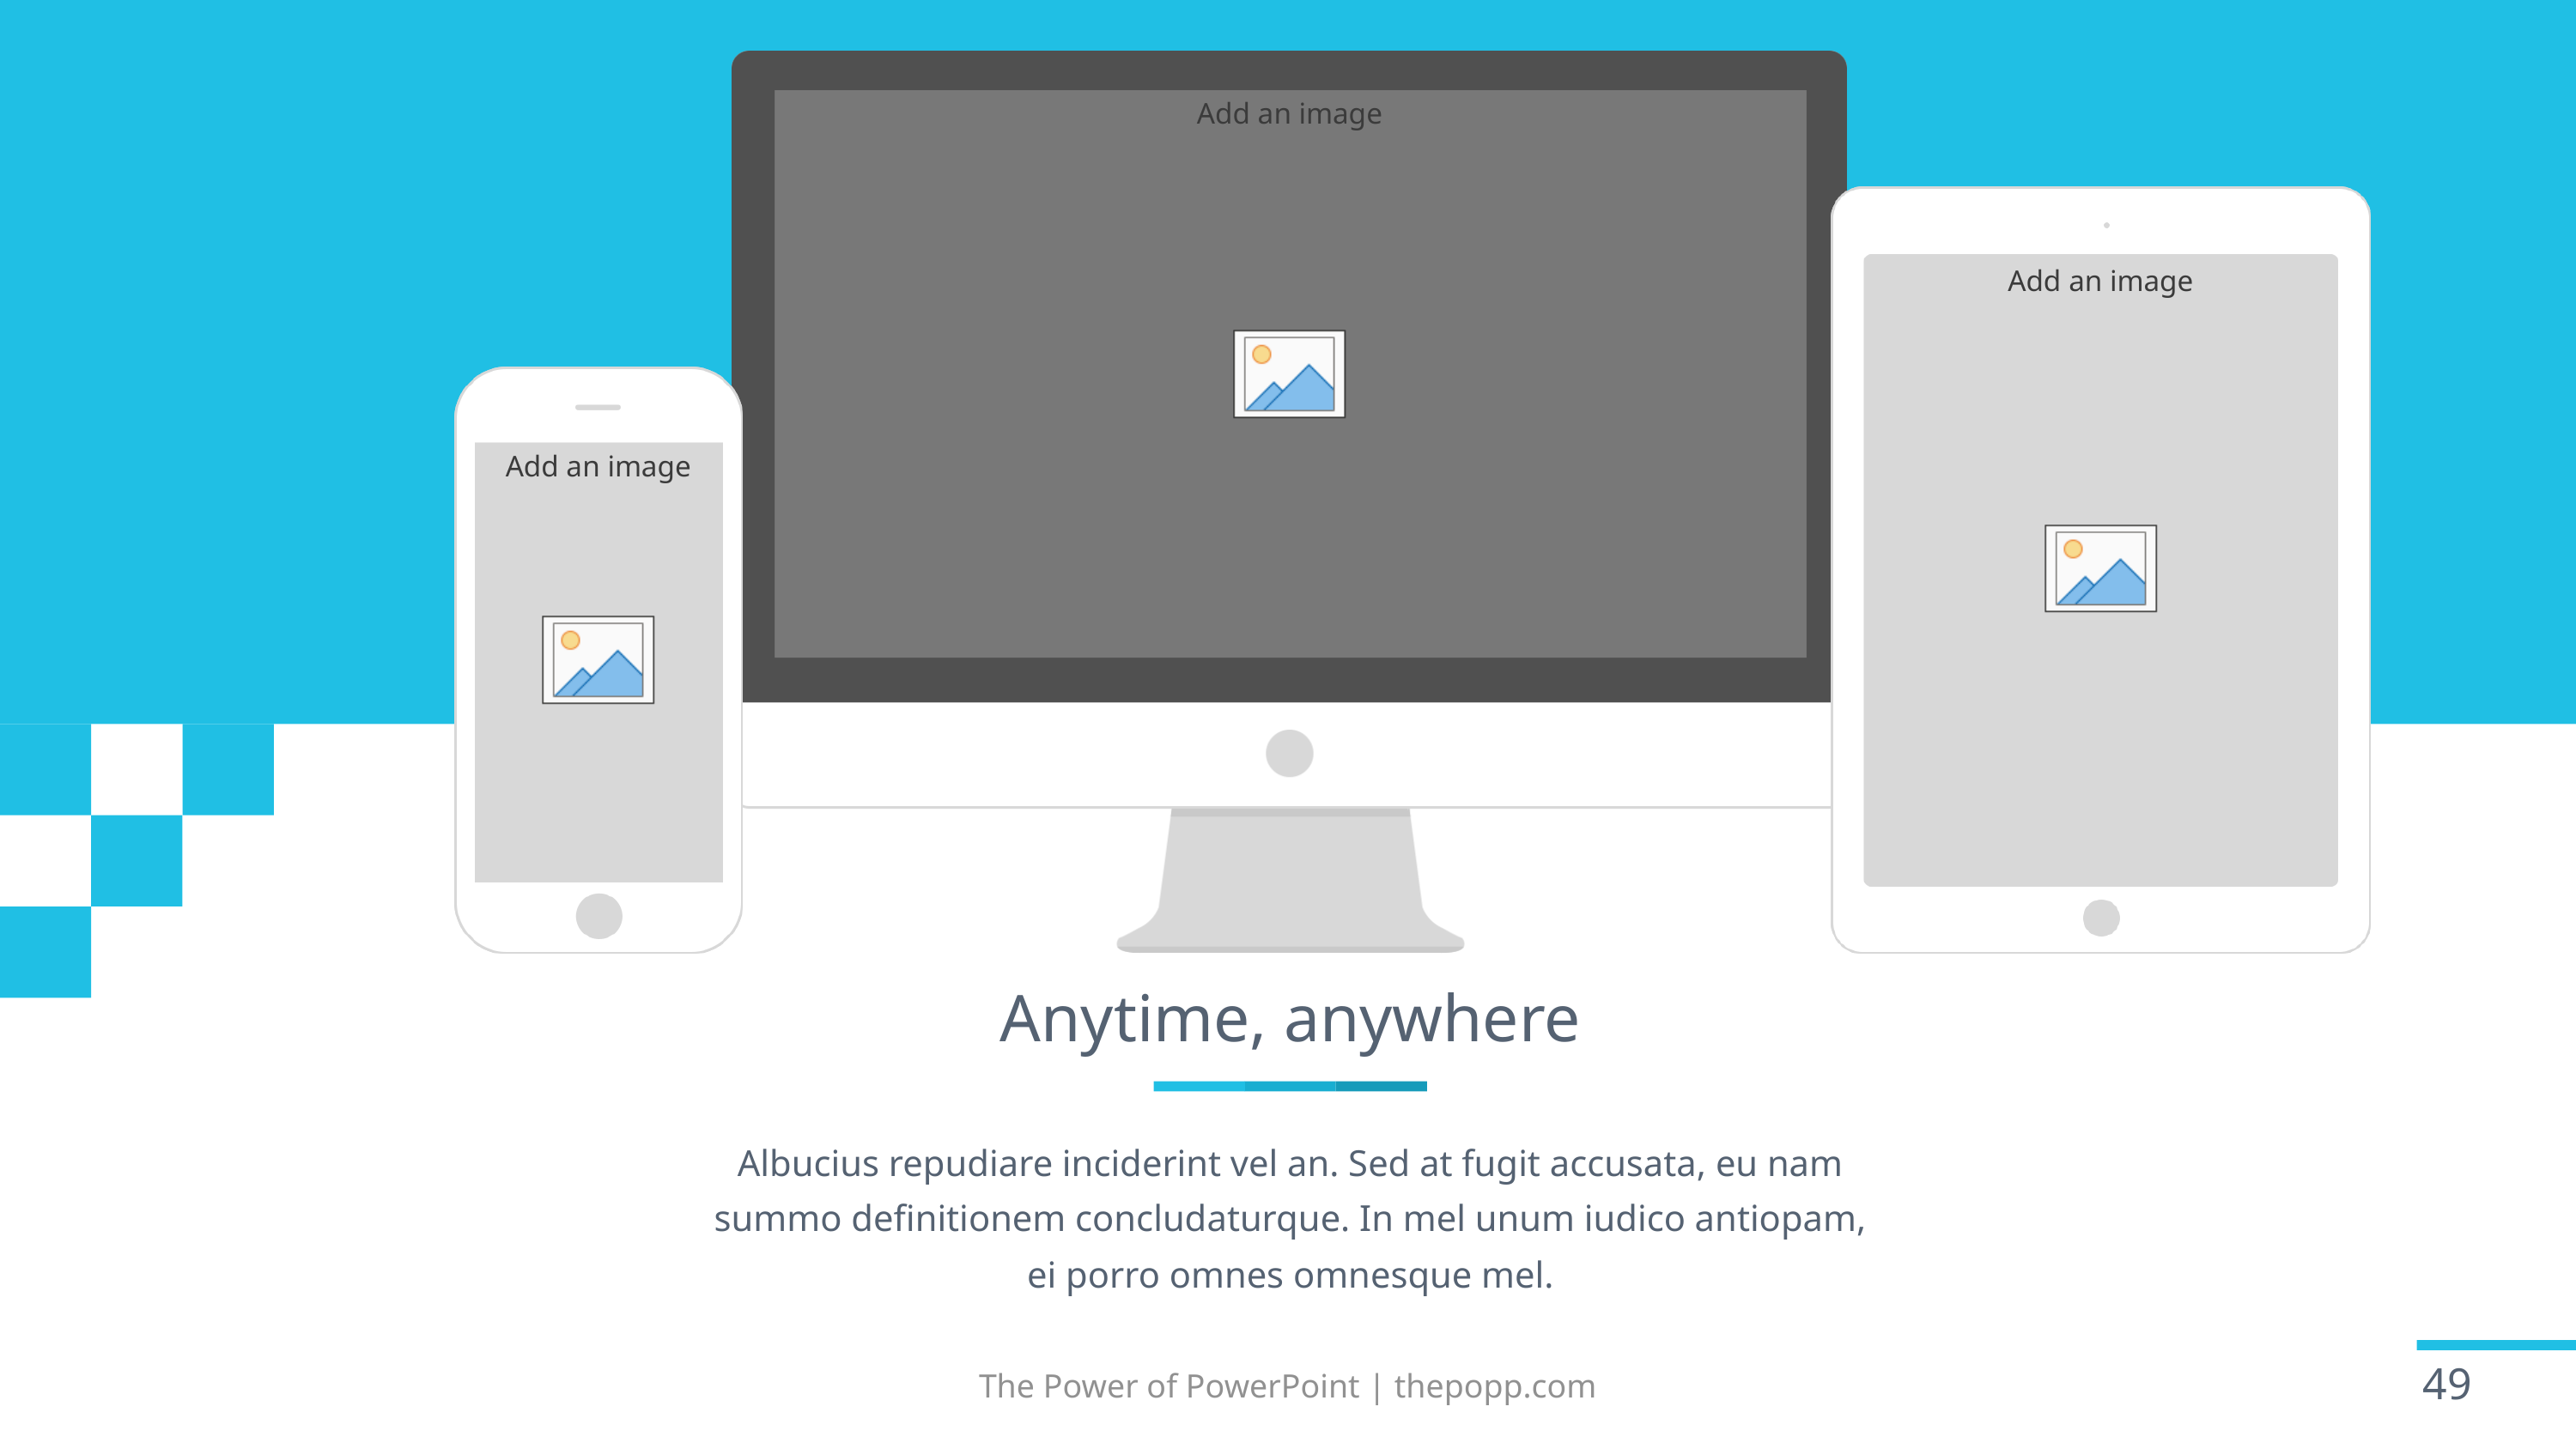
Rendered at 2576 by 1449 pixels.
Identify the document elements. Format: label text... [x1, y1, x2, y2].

slide_number 49 [2409, 1351, 2576, 1421]
list Albucius repudiare inciderint vel an. Sed at fugit accusata, eu nam summo definitionem concludaturque. In mel unum iudico antiopam, ei porro omnes omnesque mel. [688, 1120, 1893, 1322]
footer The Power of PowerPoint | thepopp.com [853, 1349, 1723, 1427]
picture [454, 51, 2371, 954]
list Anytime, anywhere [688, 962, 1893, 1069]
